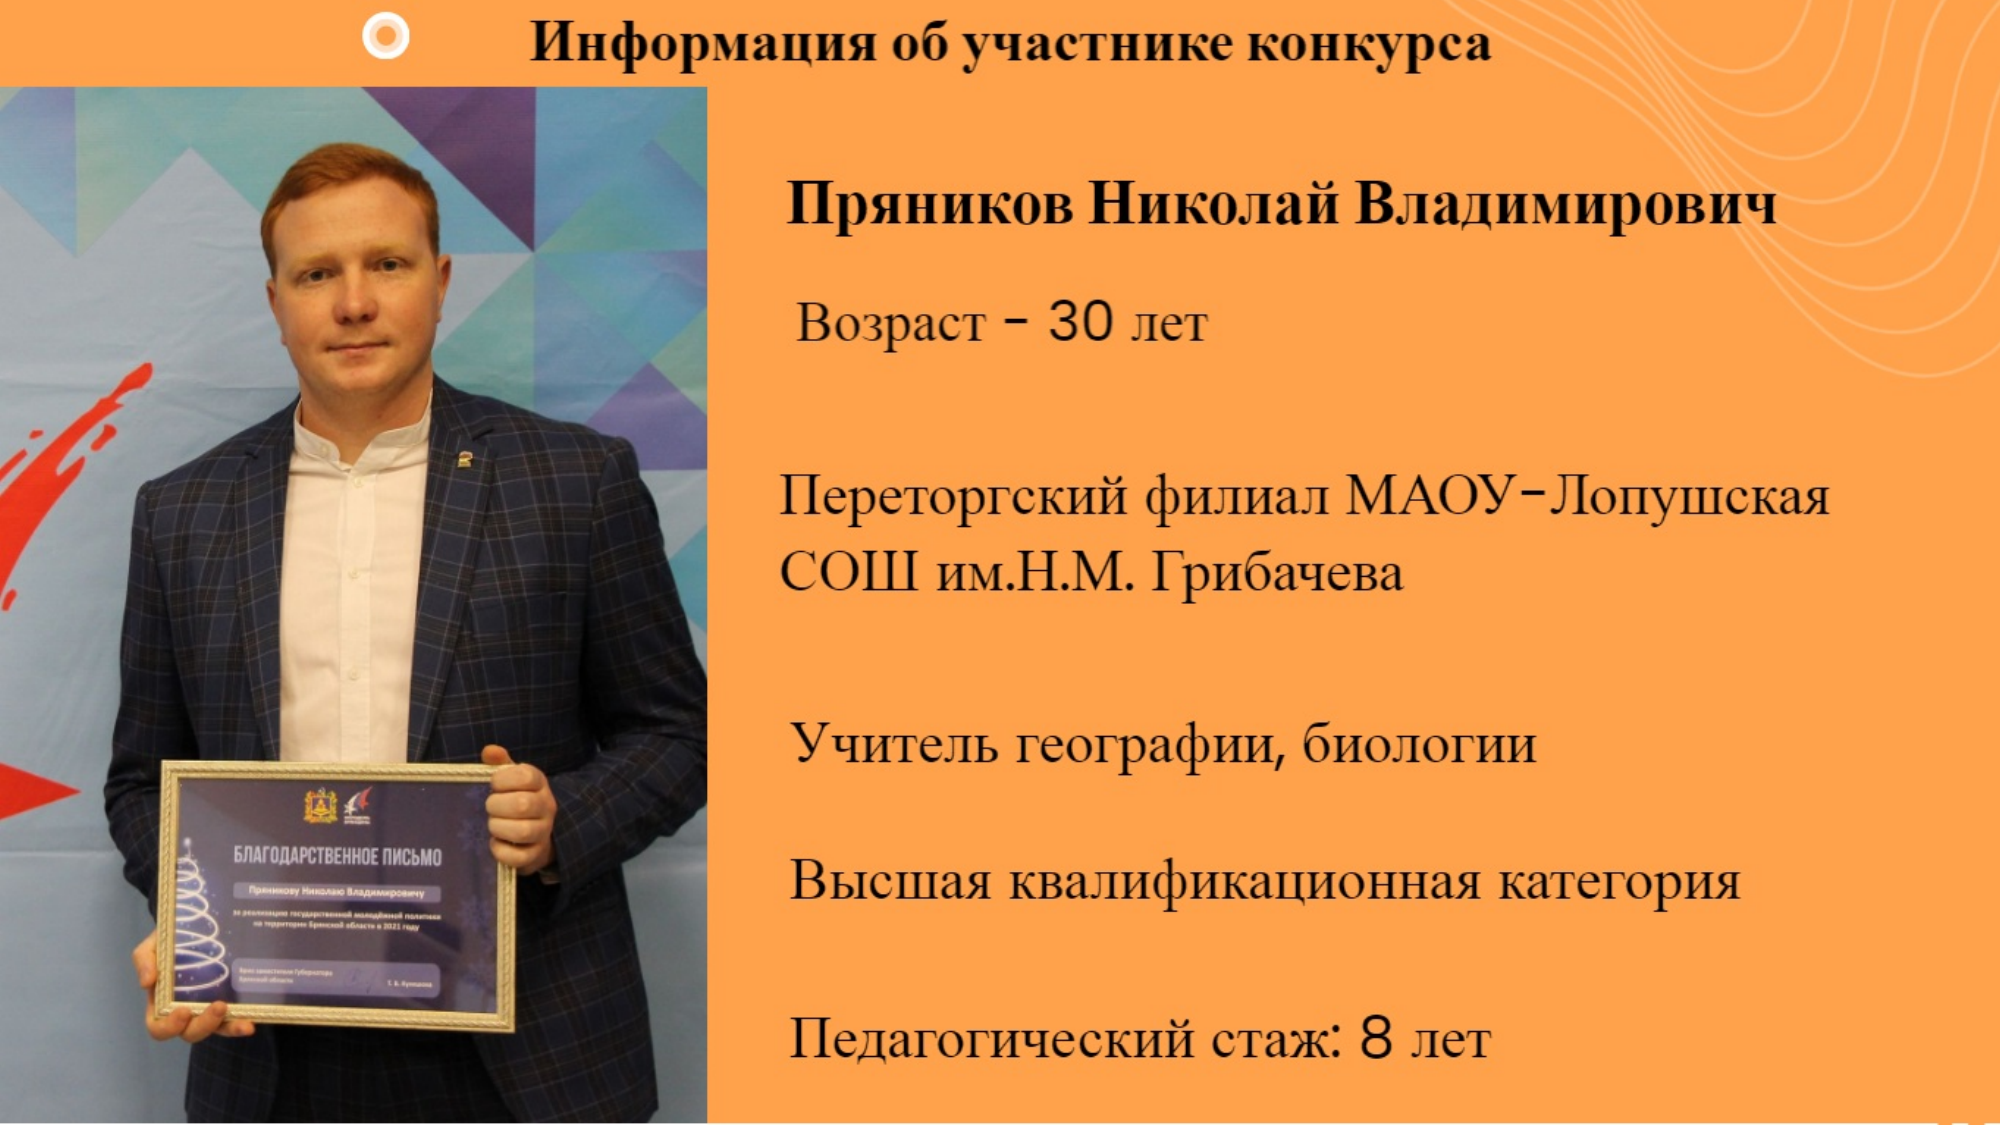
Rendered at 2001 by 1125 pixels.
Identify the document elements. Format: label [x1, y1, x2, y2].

list [0, 0, 2000, 1125]
